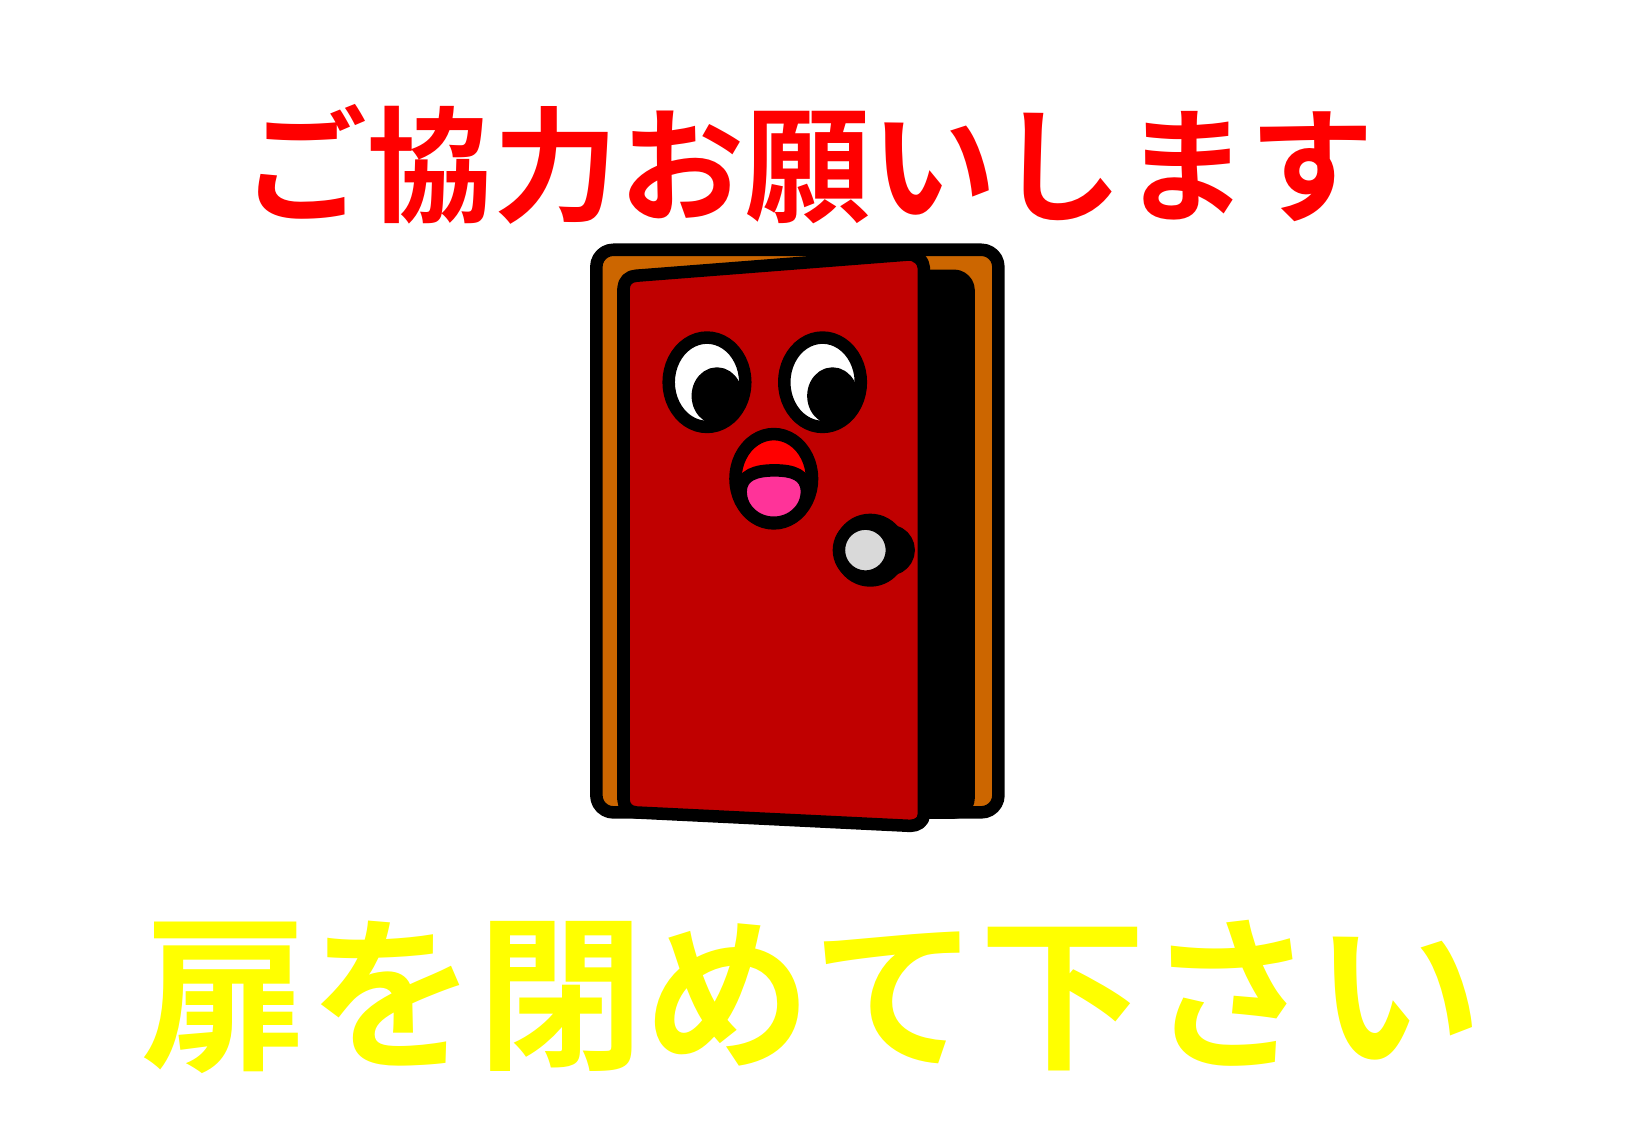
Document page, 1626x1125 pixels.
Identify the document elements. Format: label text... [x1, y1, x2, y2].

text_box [596, 249, 999, 827]
text_box 扉を閉めて下さい [0, 882, 1625, 1097]
text_box ご協力お願いします [0, 80, 1625, 246]
